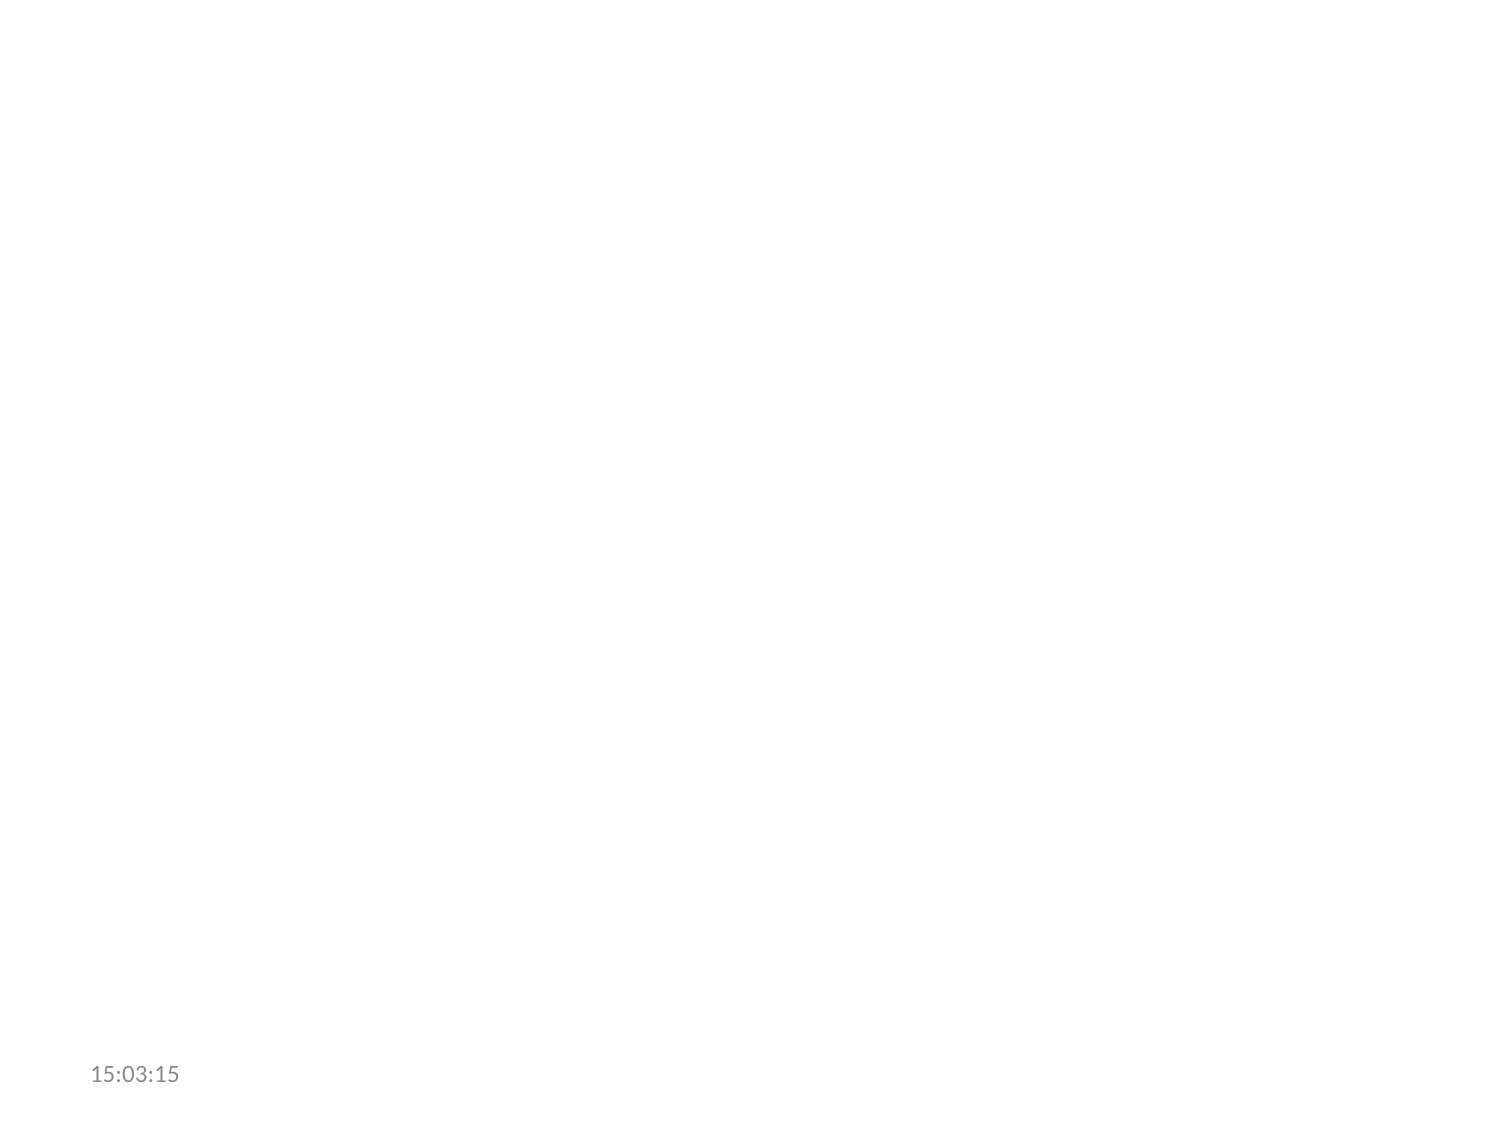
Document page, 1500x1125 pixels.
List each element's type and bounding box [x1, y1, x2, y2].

slide_number [75, 1042, 425, 1103]
